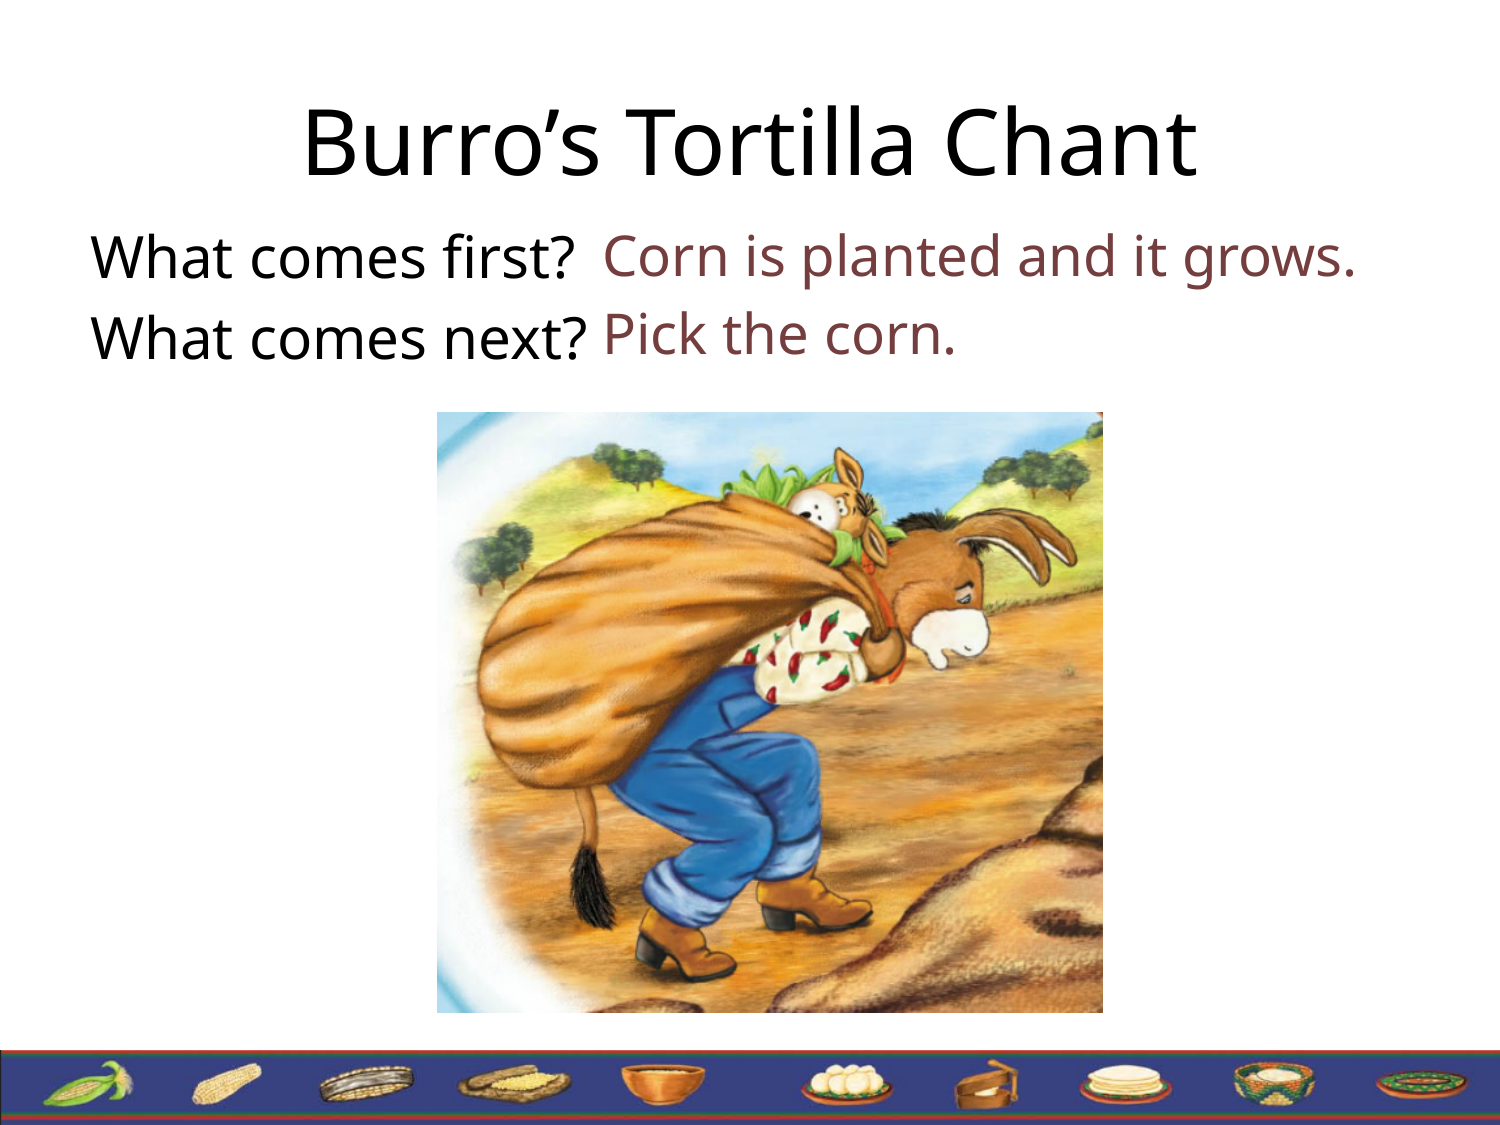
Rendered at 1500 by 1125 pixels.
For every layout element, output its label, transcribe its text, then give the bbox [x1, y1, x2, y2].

title Burro’s Tortilla Chant [75, 45, 1425, 212]
list Corn is planted and it grows. Pick the corn. [587, 212, 1500, 555]
picture [0, 1050, 1500, 1125]
picture [437, 412, 1103, 1013]
list What comes first? What comes next? [75, 212, 638, 1038]
